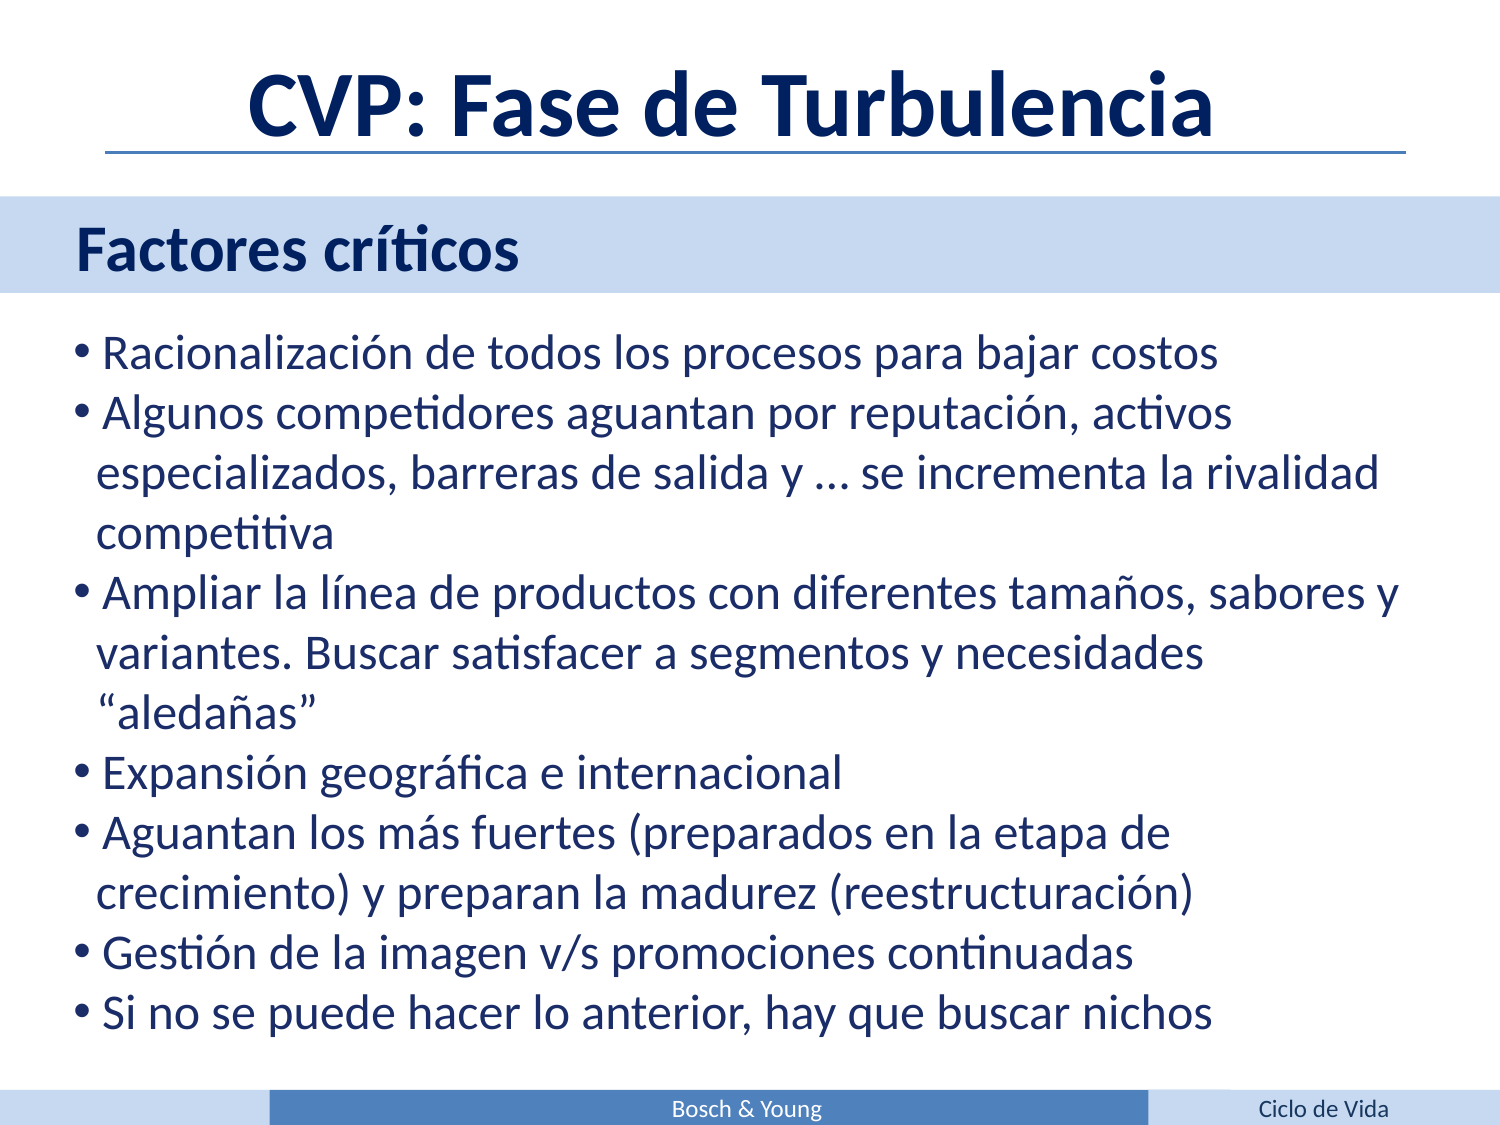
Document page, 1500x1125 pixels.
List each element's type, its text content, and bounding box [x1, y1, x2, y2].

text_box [0, 196, 1500, 294]
text_box CVP: Fase de Turbulencia [46, 35, 1418, 163]
text_box Bosch & Young [272, 1088, 1146, 1125]
text_box Ciclo de Vida [1146, 1088, 1500, 1125]
text_box [0, 1088, 272, 1125]
text_box Racionalización de todos los procesos para bajar costos Algunos competidores aguantan por reputación, activos especializados, barreras de salida y … se incrementa la rivalidad competitiva Ampliar la línea de productos con diferentes tamaños, sabores y variantes. Buscar satisfacer a segmentos y necesidades “aledañas” Expansión geográfica e internacional Aguantan los más fuertes (preparados en la etapa de crecimiento) y preparan la madurez (reestructuración) Gestión de la imagen v/s promociones continuadas Si no se puede hacer lo anterior, hay que buscar nichos [58, 312, 1442, 1048]
